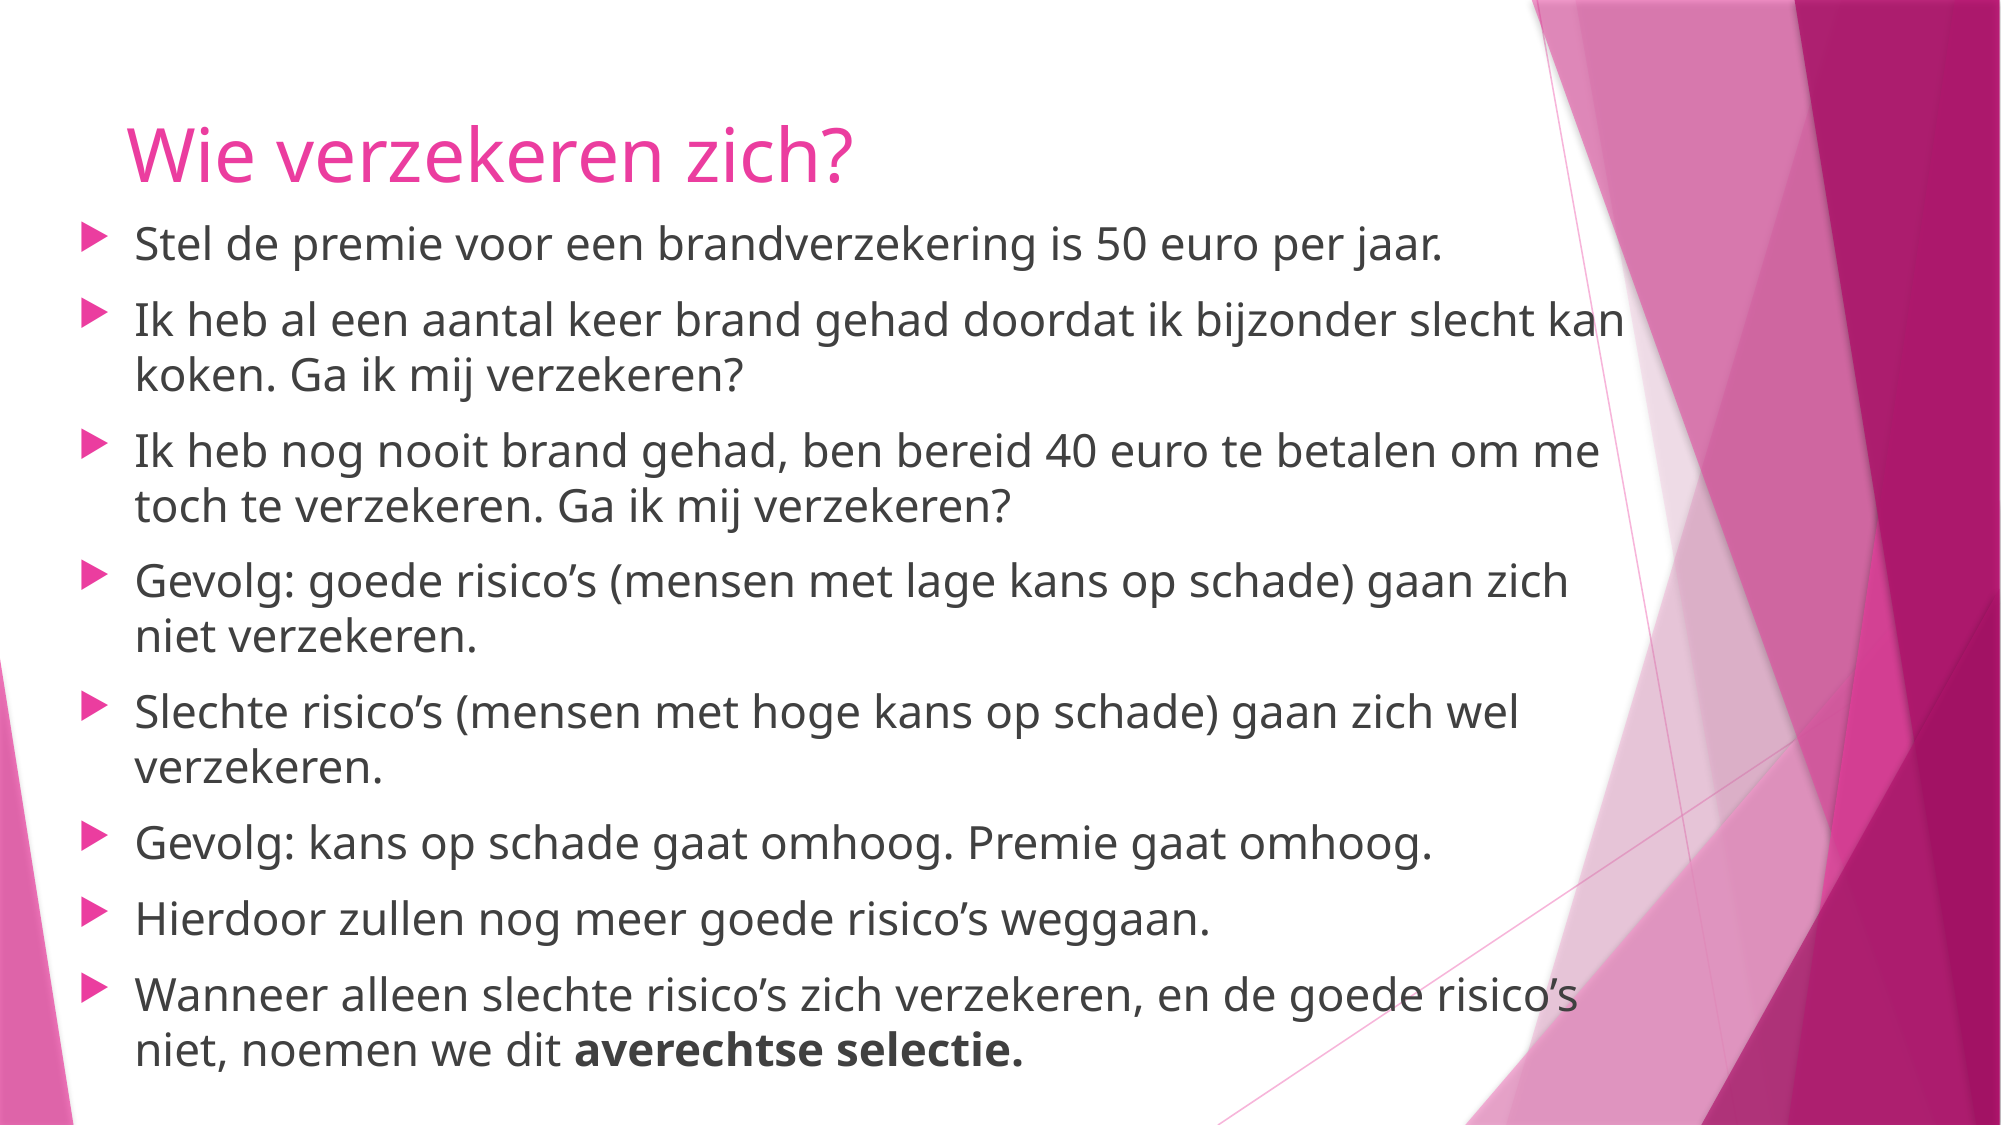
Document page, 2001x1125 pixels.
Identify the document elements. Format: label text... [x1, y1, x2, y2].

list Stel de premie voor een brandverzekering is 50 euro per jaar. Ik heb al een aantal keer brand gehad doordat ik bijzonder slecht kan koken. Ga ik mij verzekeren? Ik heb nog nooit brand gehad, ben bereid 40 euro te betalen om me toch te verzekeren. Ga ik mij verzekeren? Gevolg: goede risico’s (mensen met lage kans op schade) gaan zich niet verzekeren. Slechte risico’s (mensen met hoge kans op schade) gaan zich wel verzekeren. Gevolg: kans op schade gaat omhoog. Premie gaat omhoog. Hierdoor zullen nog meer goede risico’s weggaan. Wanneer alleen slechte risico’s zich verzekeren, en de goede risico’s niet, noemen we dit averechtse selectie. [63, 207, 1643, 991]
title Wie verzekeren zich? [111, 99, 1522, 207]
